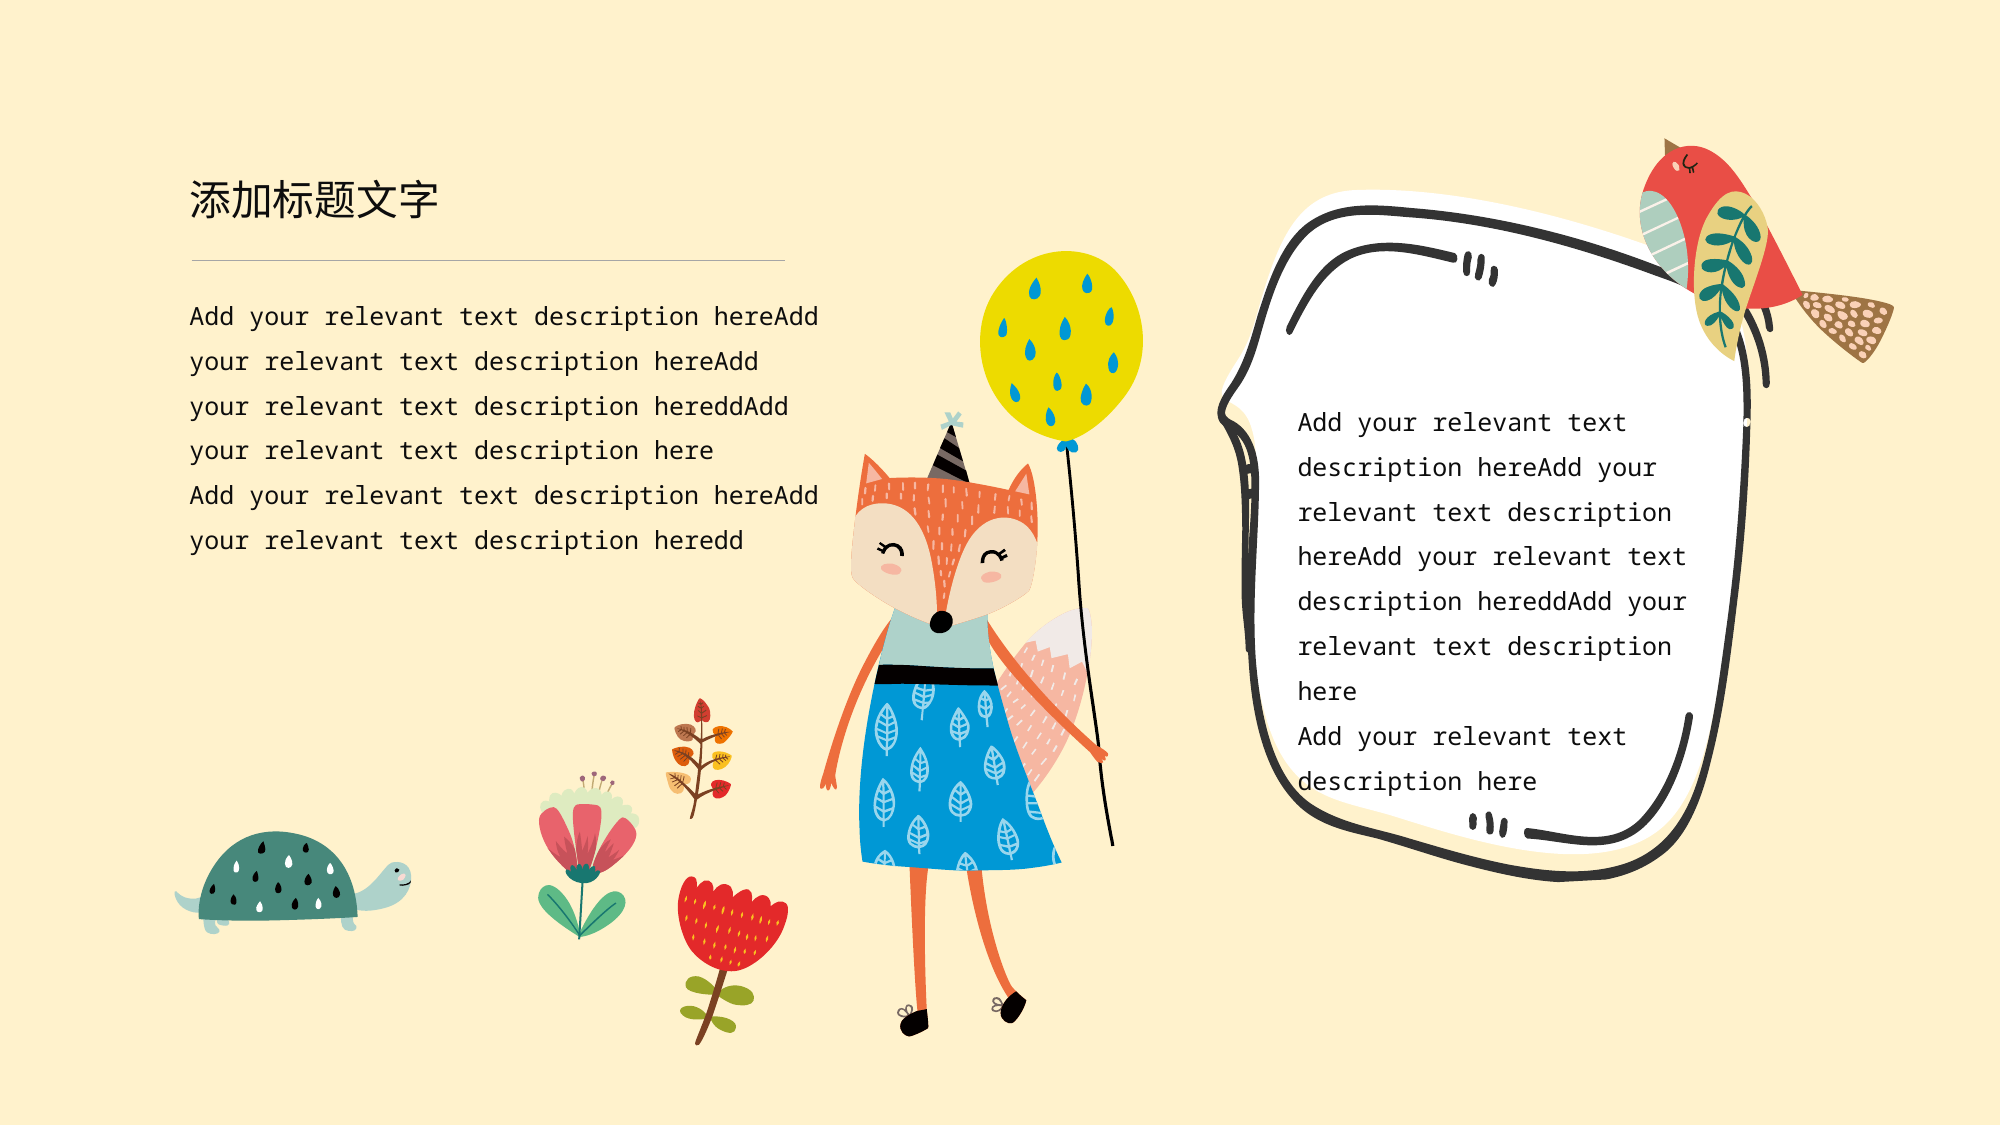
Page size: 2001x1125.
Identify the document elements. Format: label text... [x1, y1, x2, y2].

picture [677, 876, 789, 1046]
picture [538, 771, 640, 940]
picture [1152, 138, 1895, 814]
text_box 添加标题文字 [174, 166, 601, 232]
picture [174, 831, 412, 935]
text_box Add your relevant text description hereAdd your relevant text description hereAdd your relevant text description hereddAdd your relevant text description here Add your relevant text description hereAdd your relevant text description heredd [174, 278, 819, 608]
picture [819, 250, 1144, 1036]
picture [665, 697, 733, 819]
